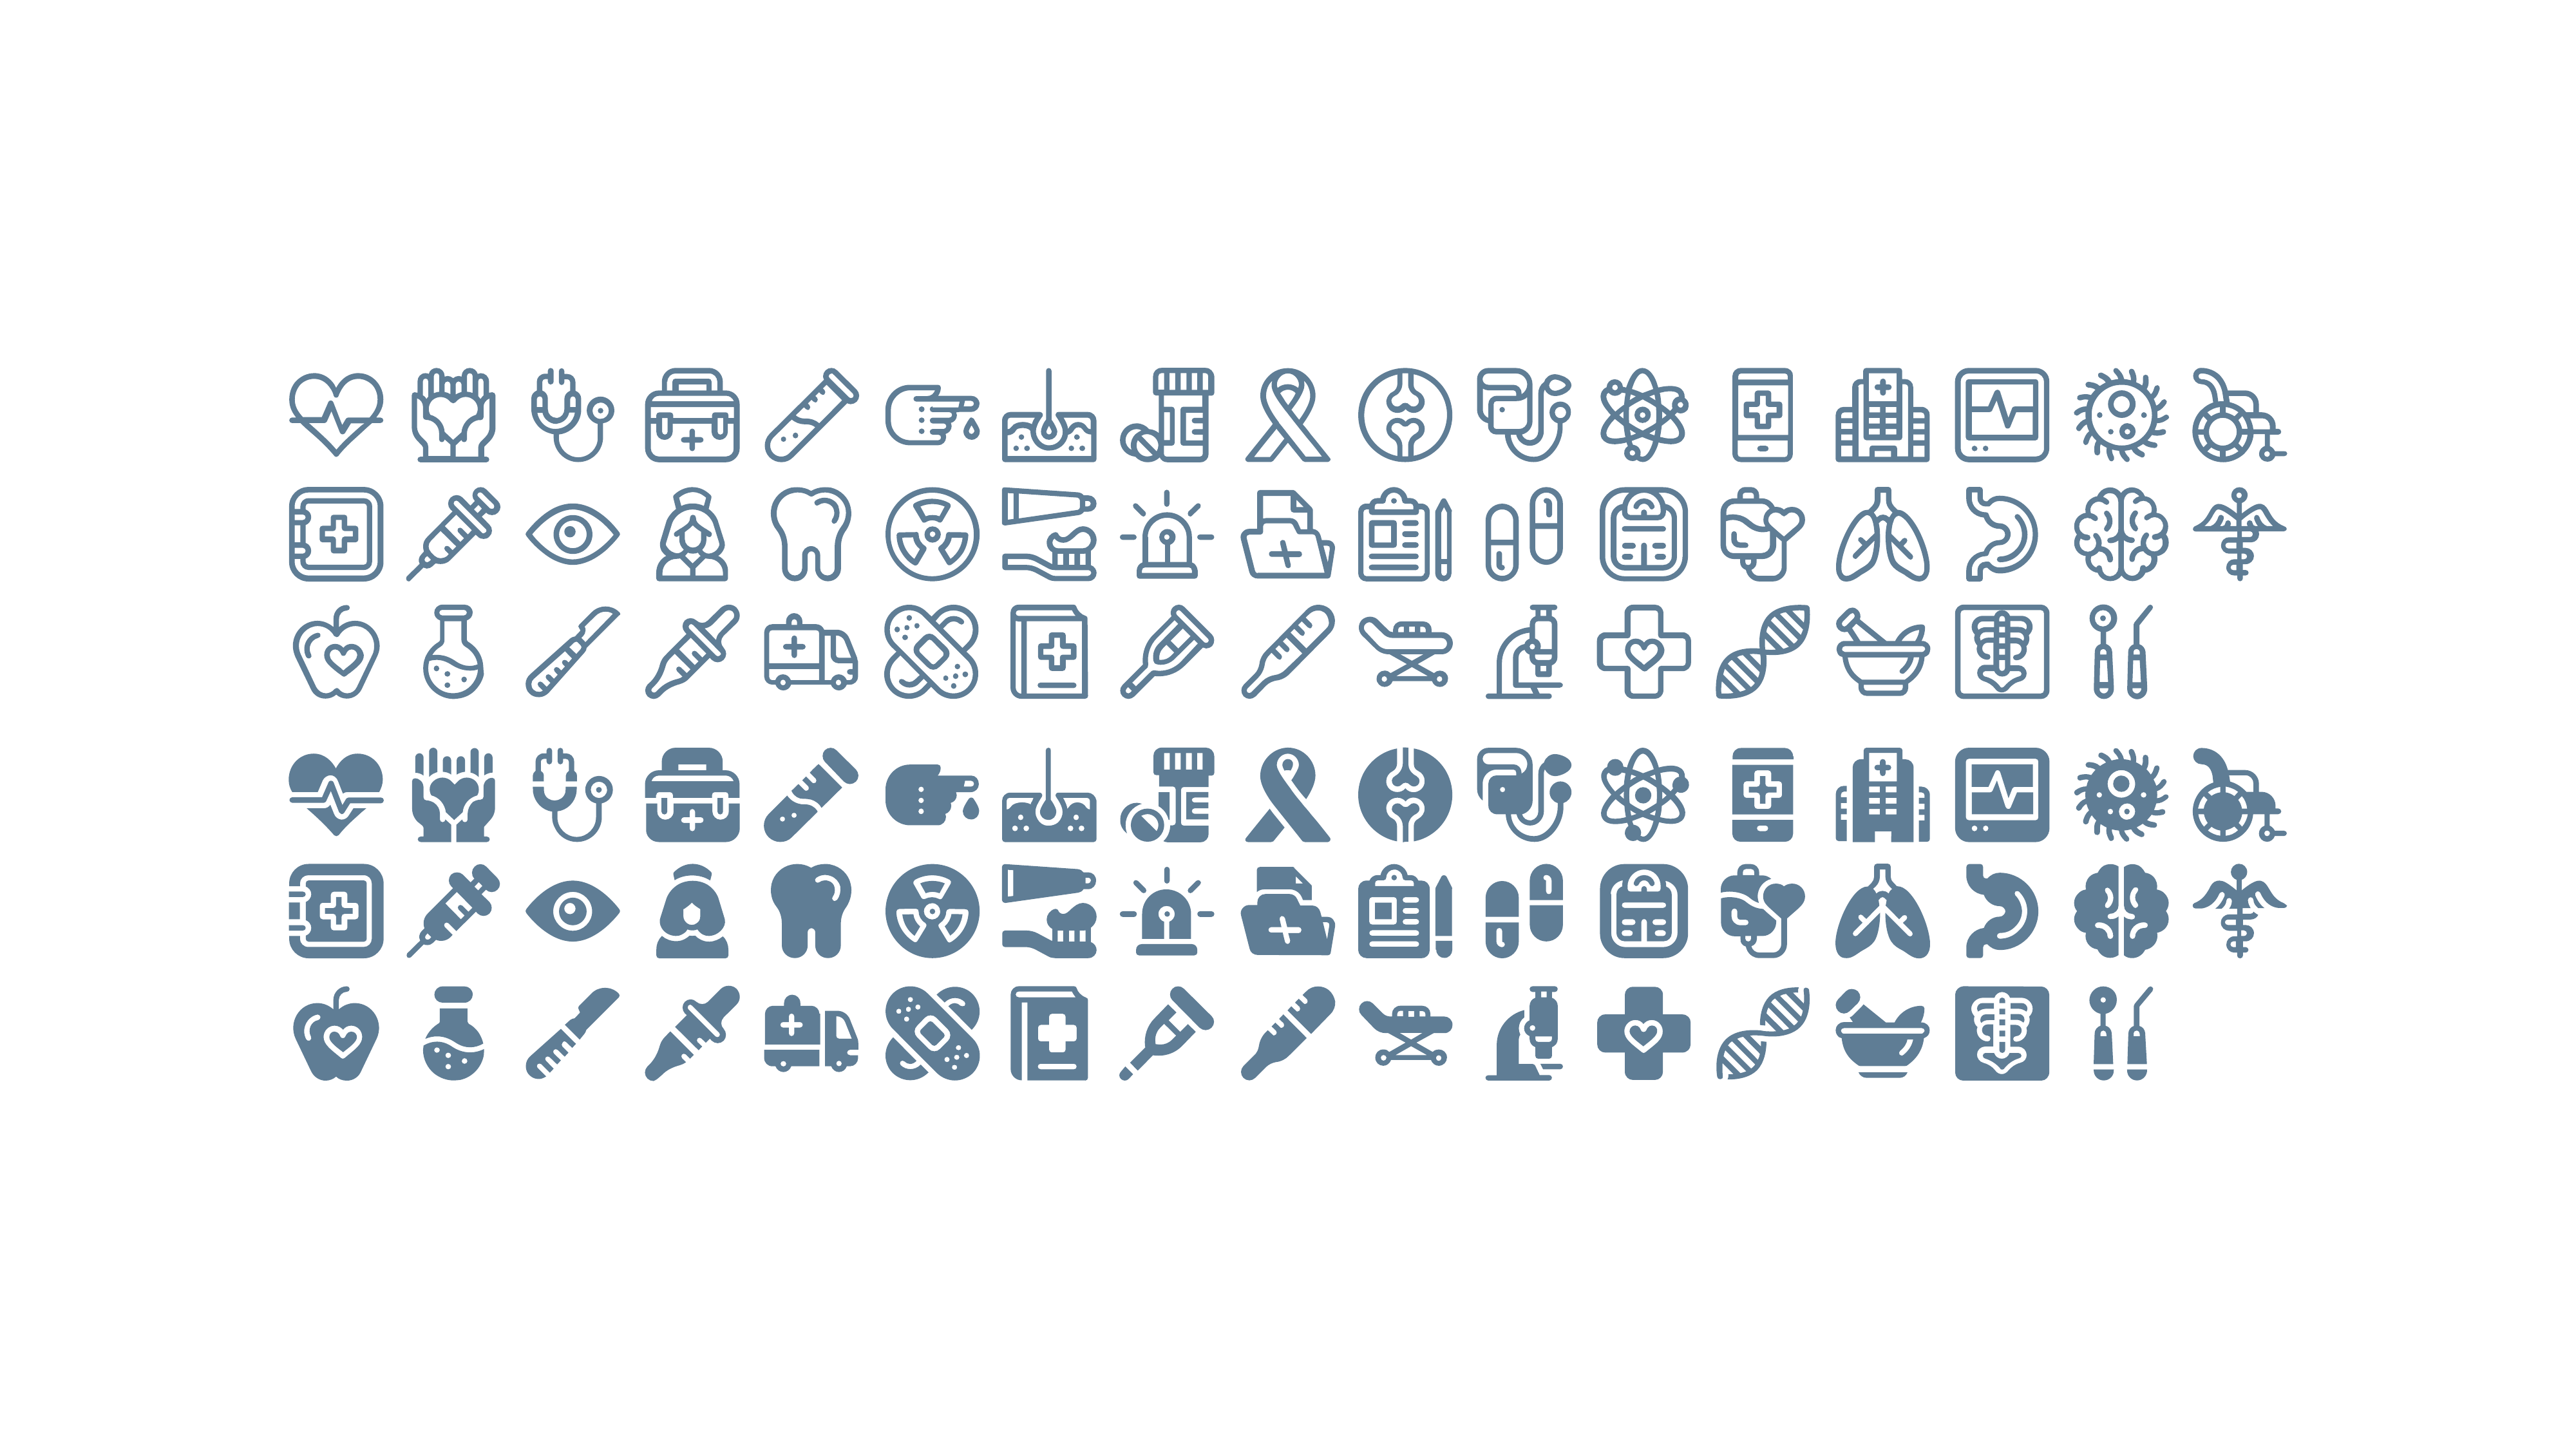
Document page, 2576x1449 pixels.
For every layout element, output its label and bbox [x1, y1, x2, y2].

text_box [289, 367, 2287, 1081]
